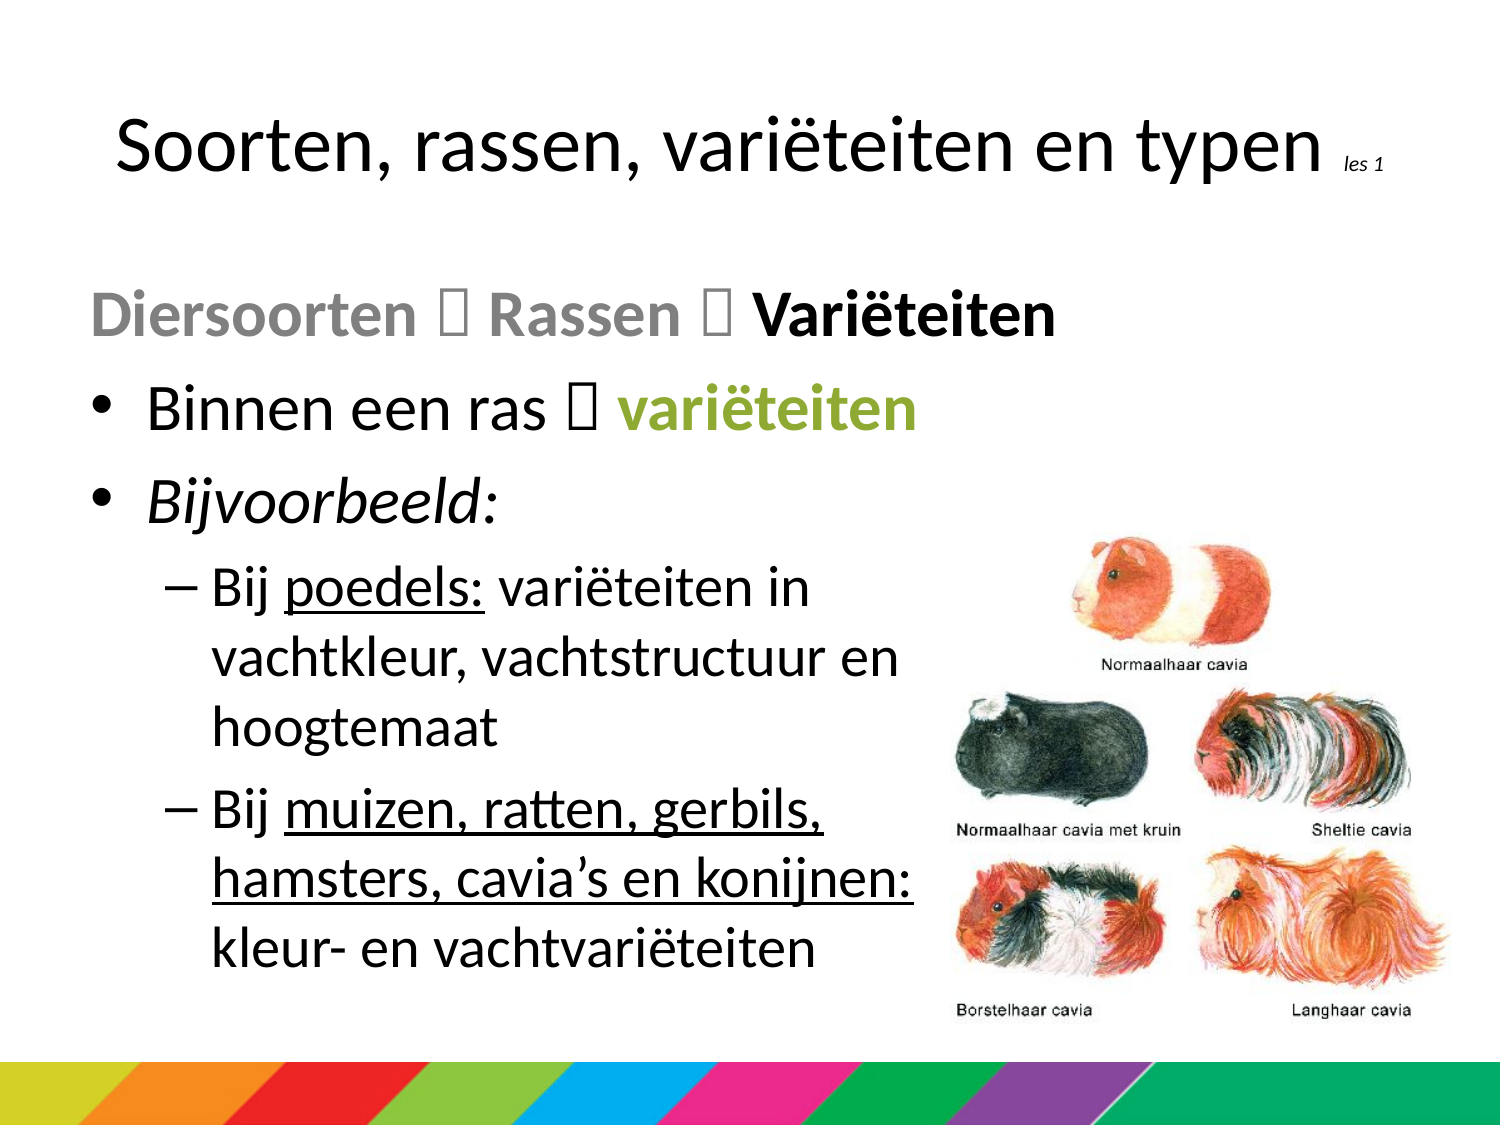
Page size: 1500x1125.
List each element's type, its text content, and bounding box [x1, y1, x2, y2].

picture [0, 1062, 574, 1125]
list Diersoorten  Rassen  Variëteiten Binnen een ras  variëteiten Bijvoorbeeld: Bij poedels: variëteiten in vachtkleur, vachtstructuur en hoogtemaat Bij muizen, ratten, gerbils, hamsters, cavia’s en konijnen: kleur- en vachtvariëteiten [75, 262, 1425, 1005]
picture [950, 532, 1452, 1024]
picture [656, 1062, 1500, 1125]
title Soorten, rassen, variëteiten en typen les 1 [75, 45, 1425, 233]
